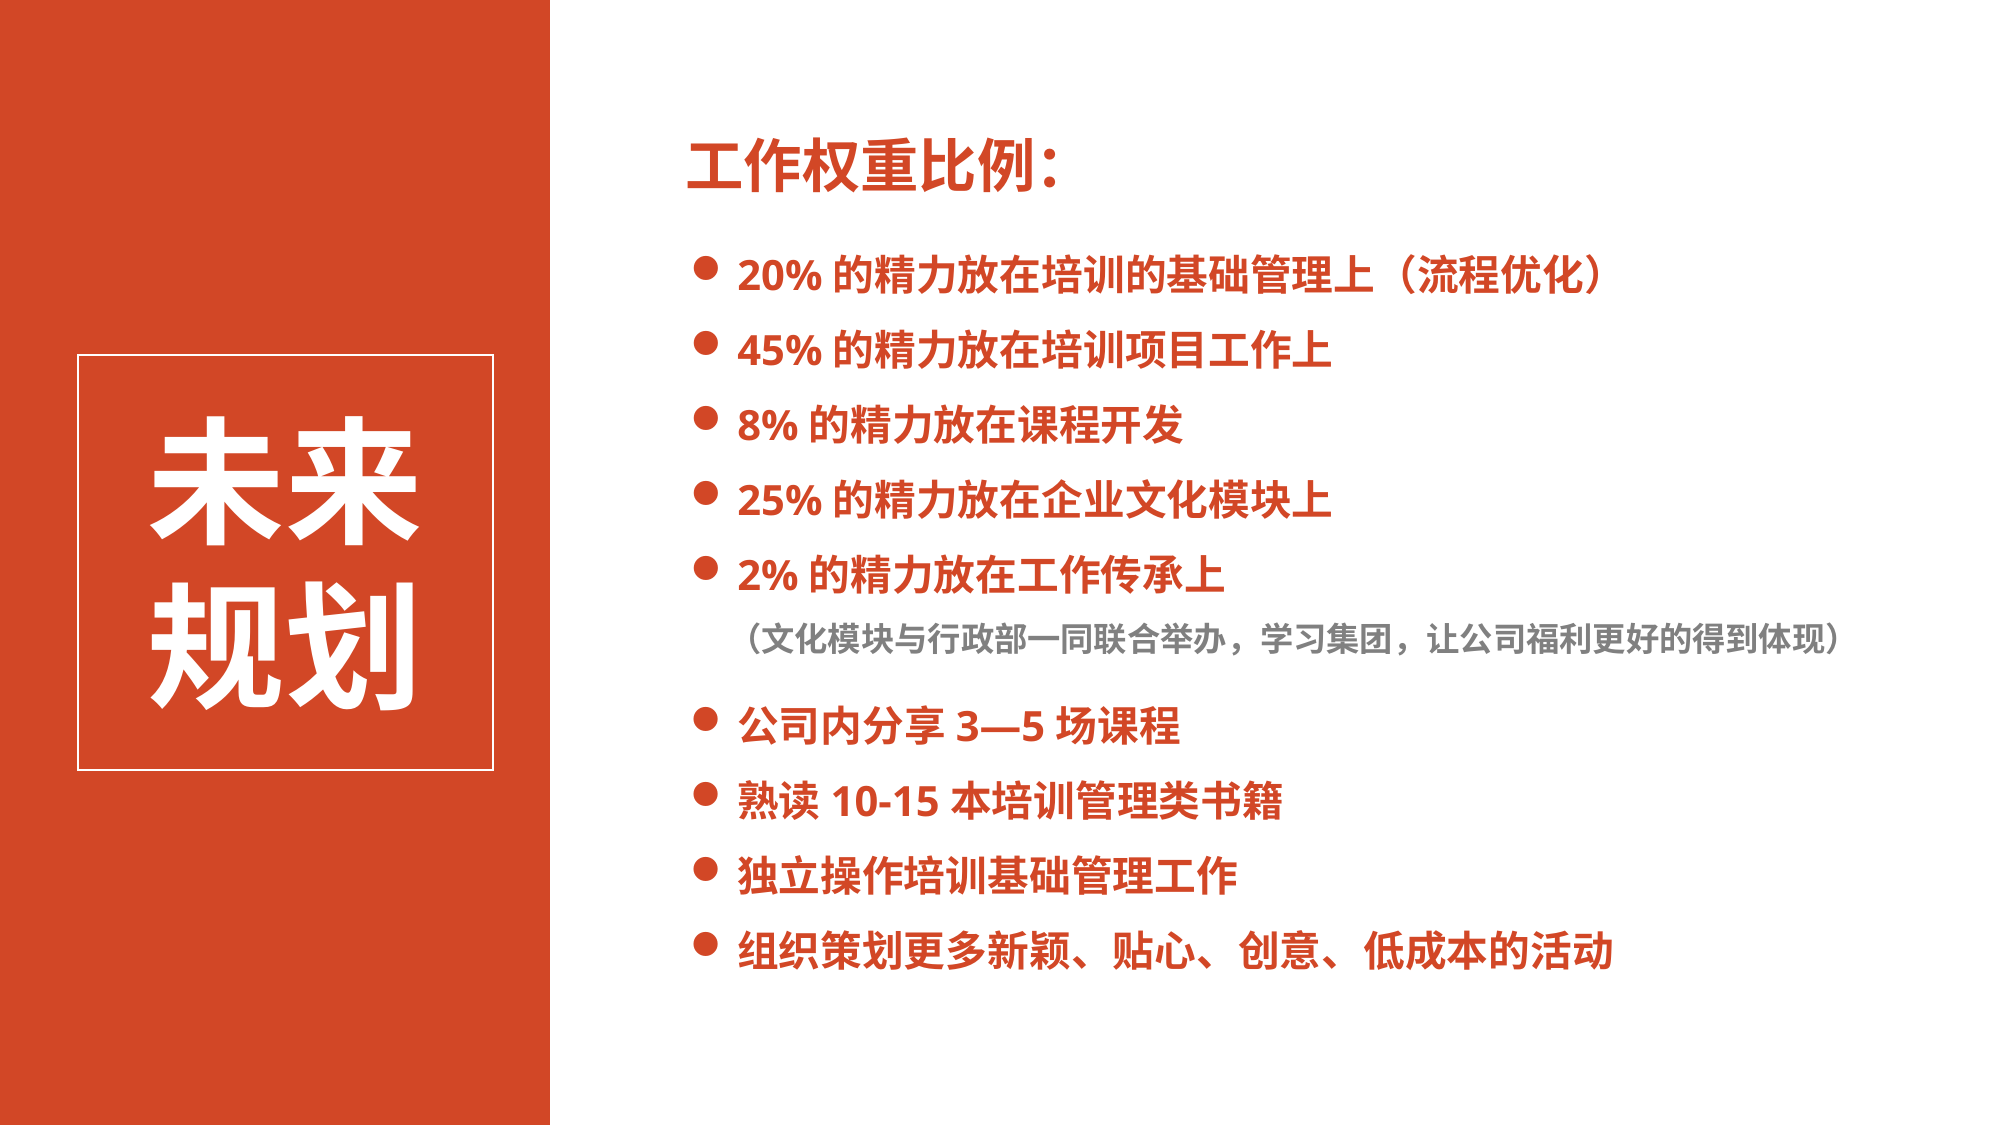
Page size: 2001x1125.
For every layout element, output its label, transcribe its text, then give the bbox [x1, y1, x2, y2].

text_box [0, 0, 551, 1125]
text_box 20%的精力放在培训的基础管理上（流程优化） 45%的精力放在培训项目工作上 8%的精力放在课程开发 25%的精力放在企业文化模块上 2%的精力放在工作传承上 （文化模块与行政部一同联合举办，学习集团，让公司福利更好的得到体现） [675, 215, 2000, 666]
text_box 公司内分享3—5场课程 熟读10-15本培训管理类书籍 独立操作培训基础管理工作 组织策划更多新颖、贴心、创意、低成本的活动 [675, 666, 1696, 982]
text_box 工作权重比例： [671, 121, 1109, 207]
text_box [77, 354, 494, 771]
